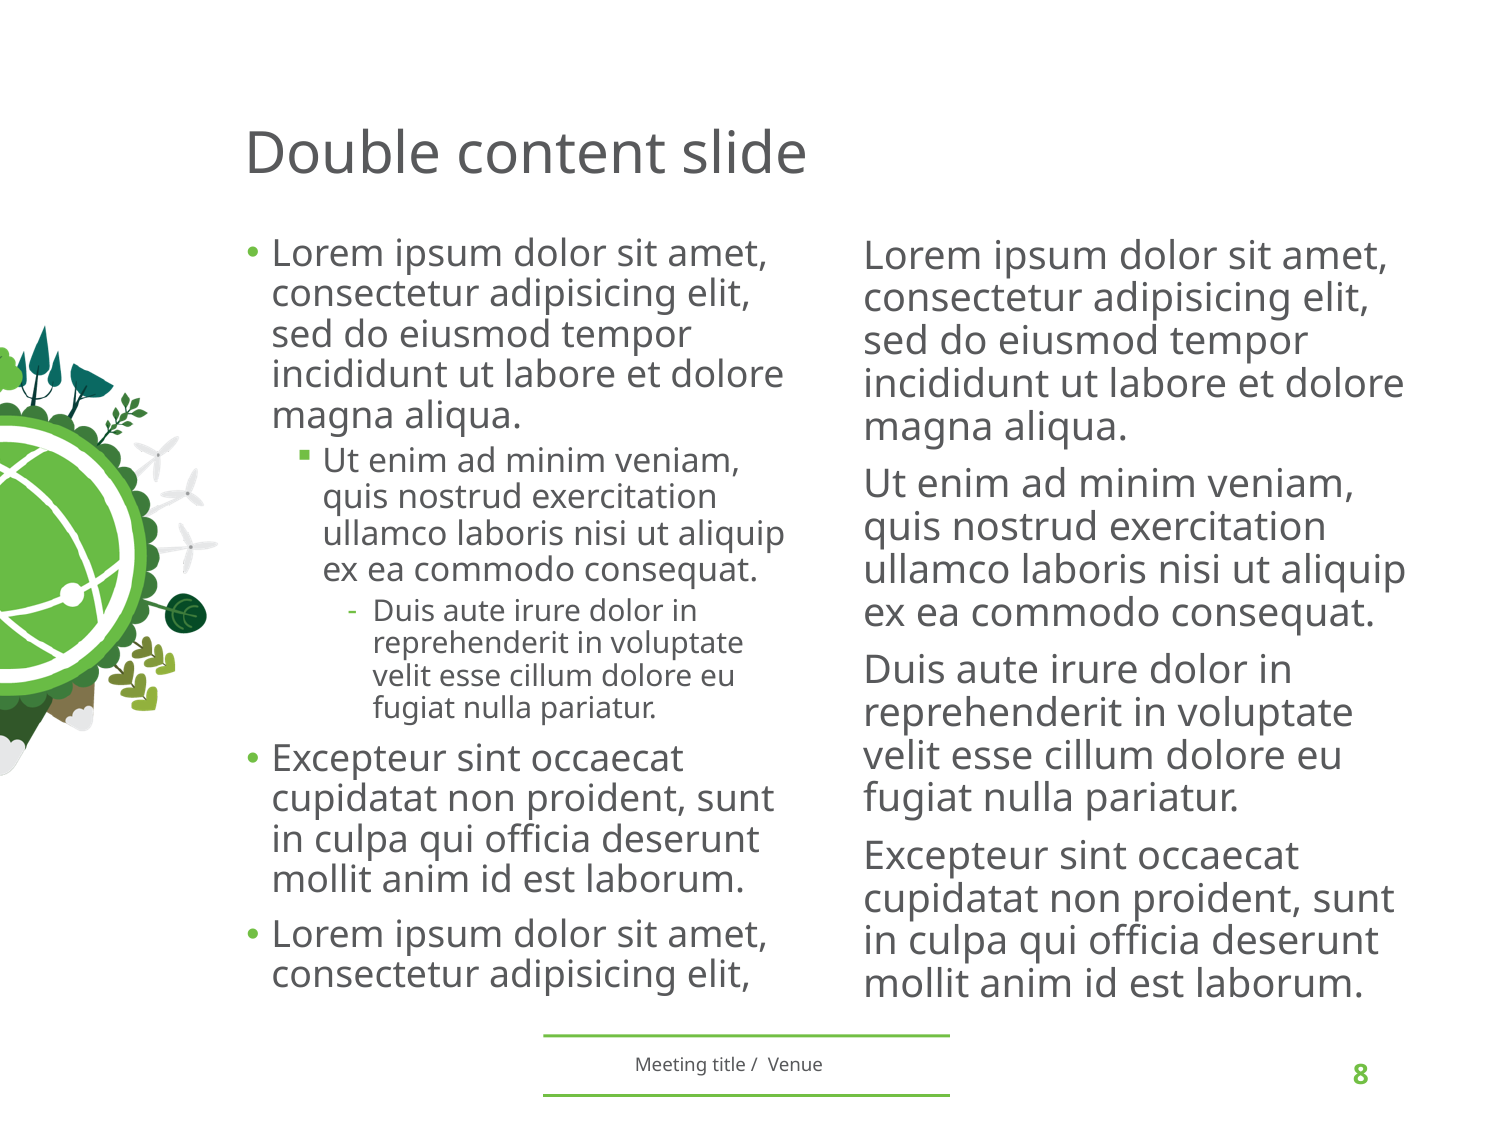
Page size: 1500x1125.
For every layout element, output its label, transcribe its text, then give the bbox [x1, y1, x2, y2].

footer Meeting title / Venue [475, 1035, 982, 1096]
list Lorem ipsum dolor sit amet, consectetur adipisicing elit, sed do eiusmod tempor incididunt ut labore et dolore magna aliqua. Ut enim ad minim veniam, quis nostrud exercitation ullamco laboris nisi ut aliquip ex ea commodo consequat. Duis aute irure dolor in reprehenderit in voluptate velit esse cillum dolore eu fugiat nulla pariatur. Excepteur sint occaecat cupidatat non proident, sunt in culpa qui officia deserunt mollit anim id est laborum. Lorem ipsum dolor sit amet, consectetur adipisicing elit, [231, 226, 822, 1017]
picture [0, 316, 231, 804]
slide_number 8 [1311, 1035, 1384, 1116]
list Lorem ipsum dolor sit amet, consectetur adipisicing elit, sed do eiusmod tempor incididunt ut labore et dolore magna aliqua. Ut enim ad minim veniam, quis nostrud exercitation ullamco laboris nisi ut aliquip ex ea commodo consequat. Duis aute irure dolor in reprehenderit in voluptate velit esse cillum dolore eu fugiat nulla pariatur. Excepteur sint occaecat cupidatat non proident, sunt in culpa qui officia deserunt mollit anim id est laborum. [848, 227, 1439, 1018]
title Double content slide [229, 95, 1439, 214]
